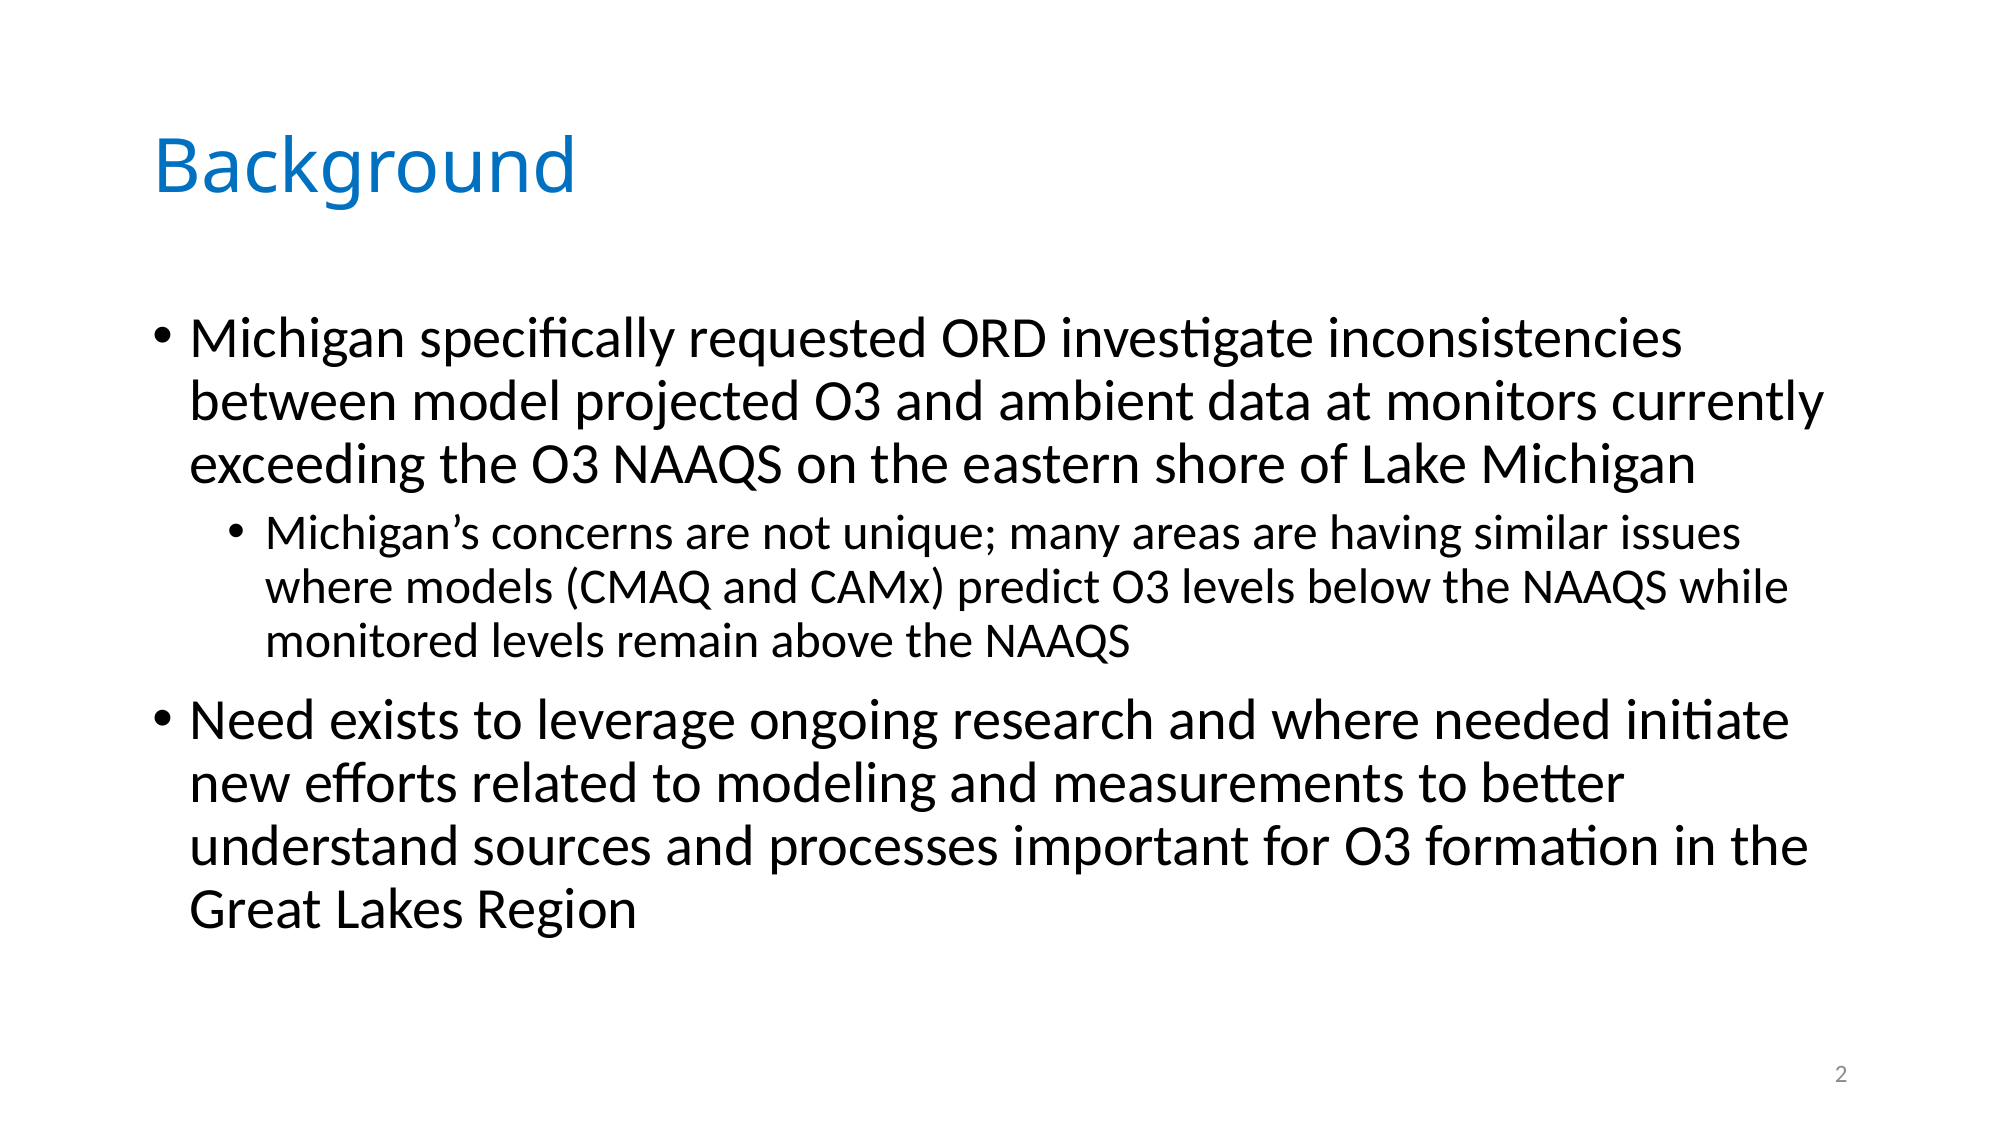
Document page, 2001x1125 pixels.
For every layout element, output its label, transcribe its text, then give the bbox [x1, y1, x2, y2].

title Background [137, 59, 1863, 278]
slide_number 2 [1412, 1042, 1863, 1103]
list Michigan specifically requested ORD investigate inconsistencies between model projected O3 and ambient data at monitors currently exceeding the O3 NAAQS on the eastern shore of Lake Michigan Michigan’s concerns are not unique; many areas are having similar issues where models (CMAQ and CAMx) predict O3 levels below the NAAQS while monitored levels remain above the NAAQS Need exists to leverage ongoing research and where needed initiate new efforts related to modeling and measurements to better understand sources and processes important for O3 formation in the Great Lakes Region [137, 299, 1863, 1014]
